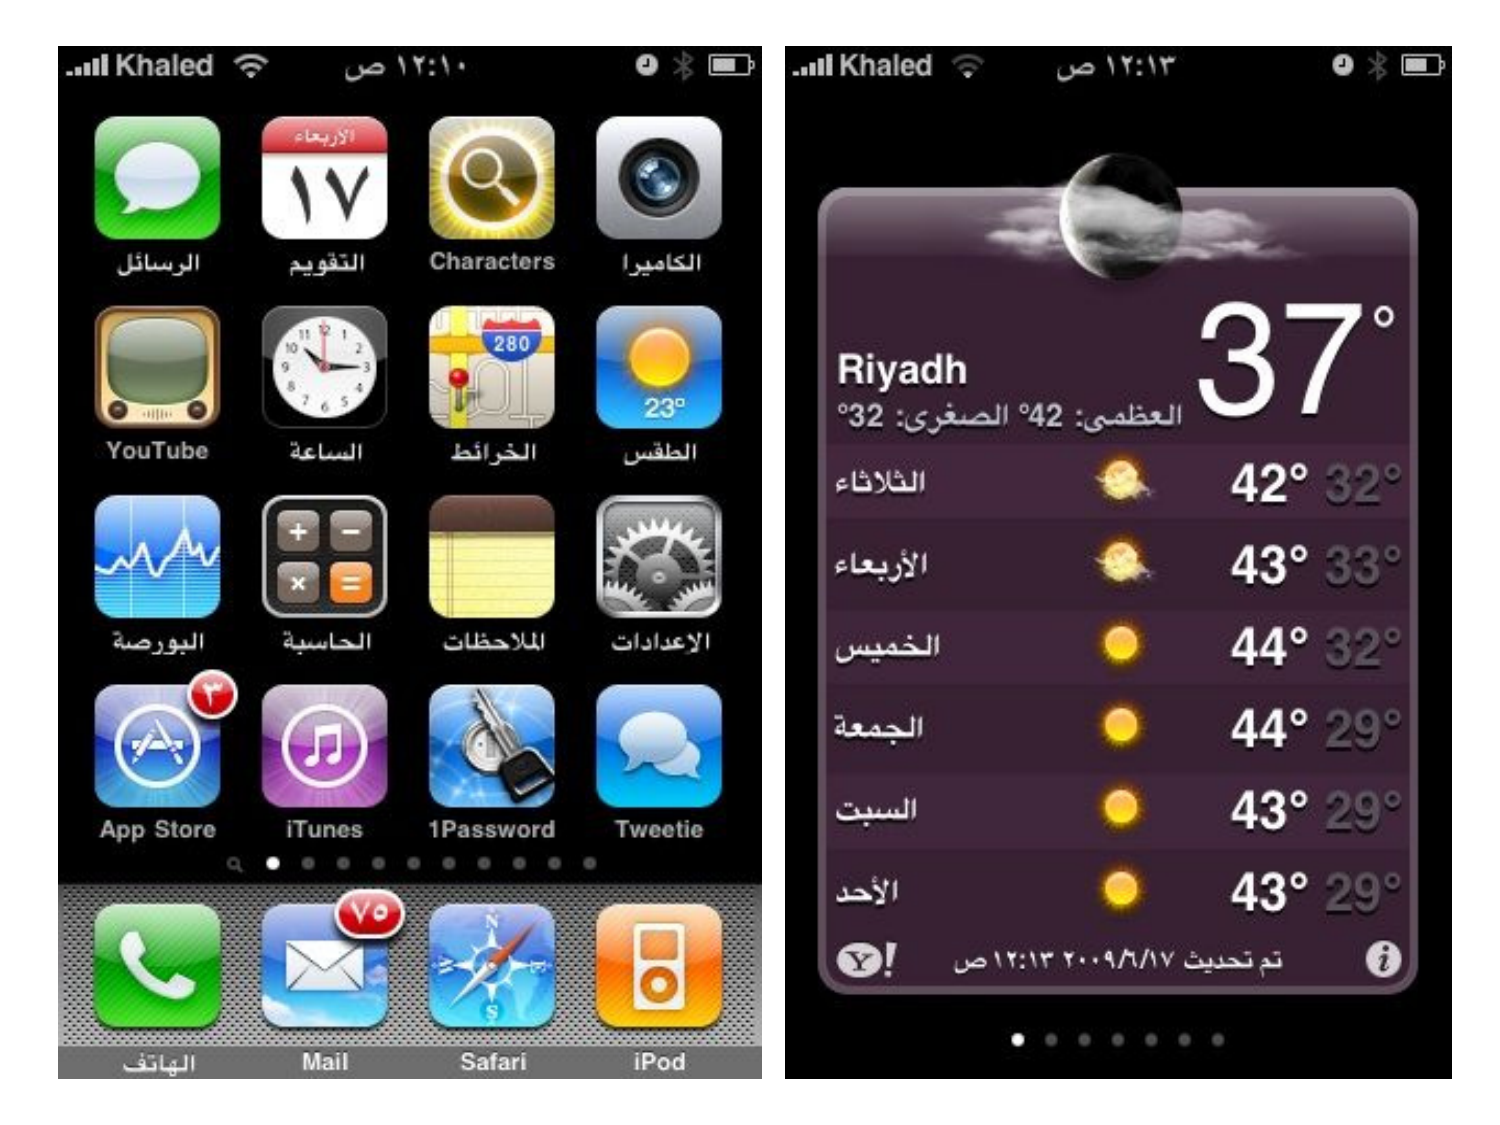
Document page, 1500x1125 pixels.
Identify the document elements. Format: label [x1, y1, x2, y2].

list [58, 46, 762, 1079]
picture [784, 46, 1453, 1079]
